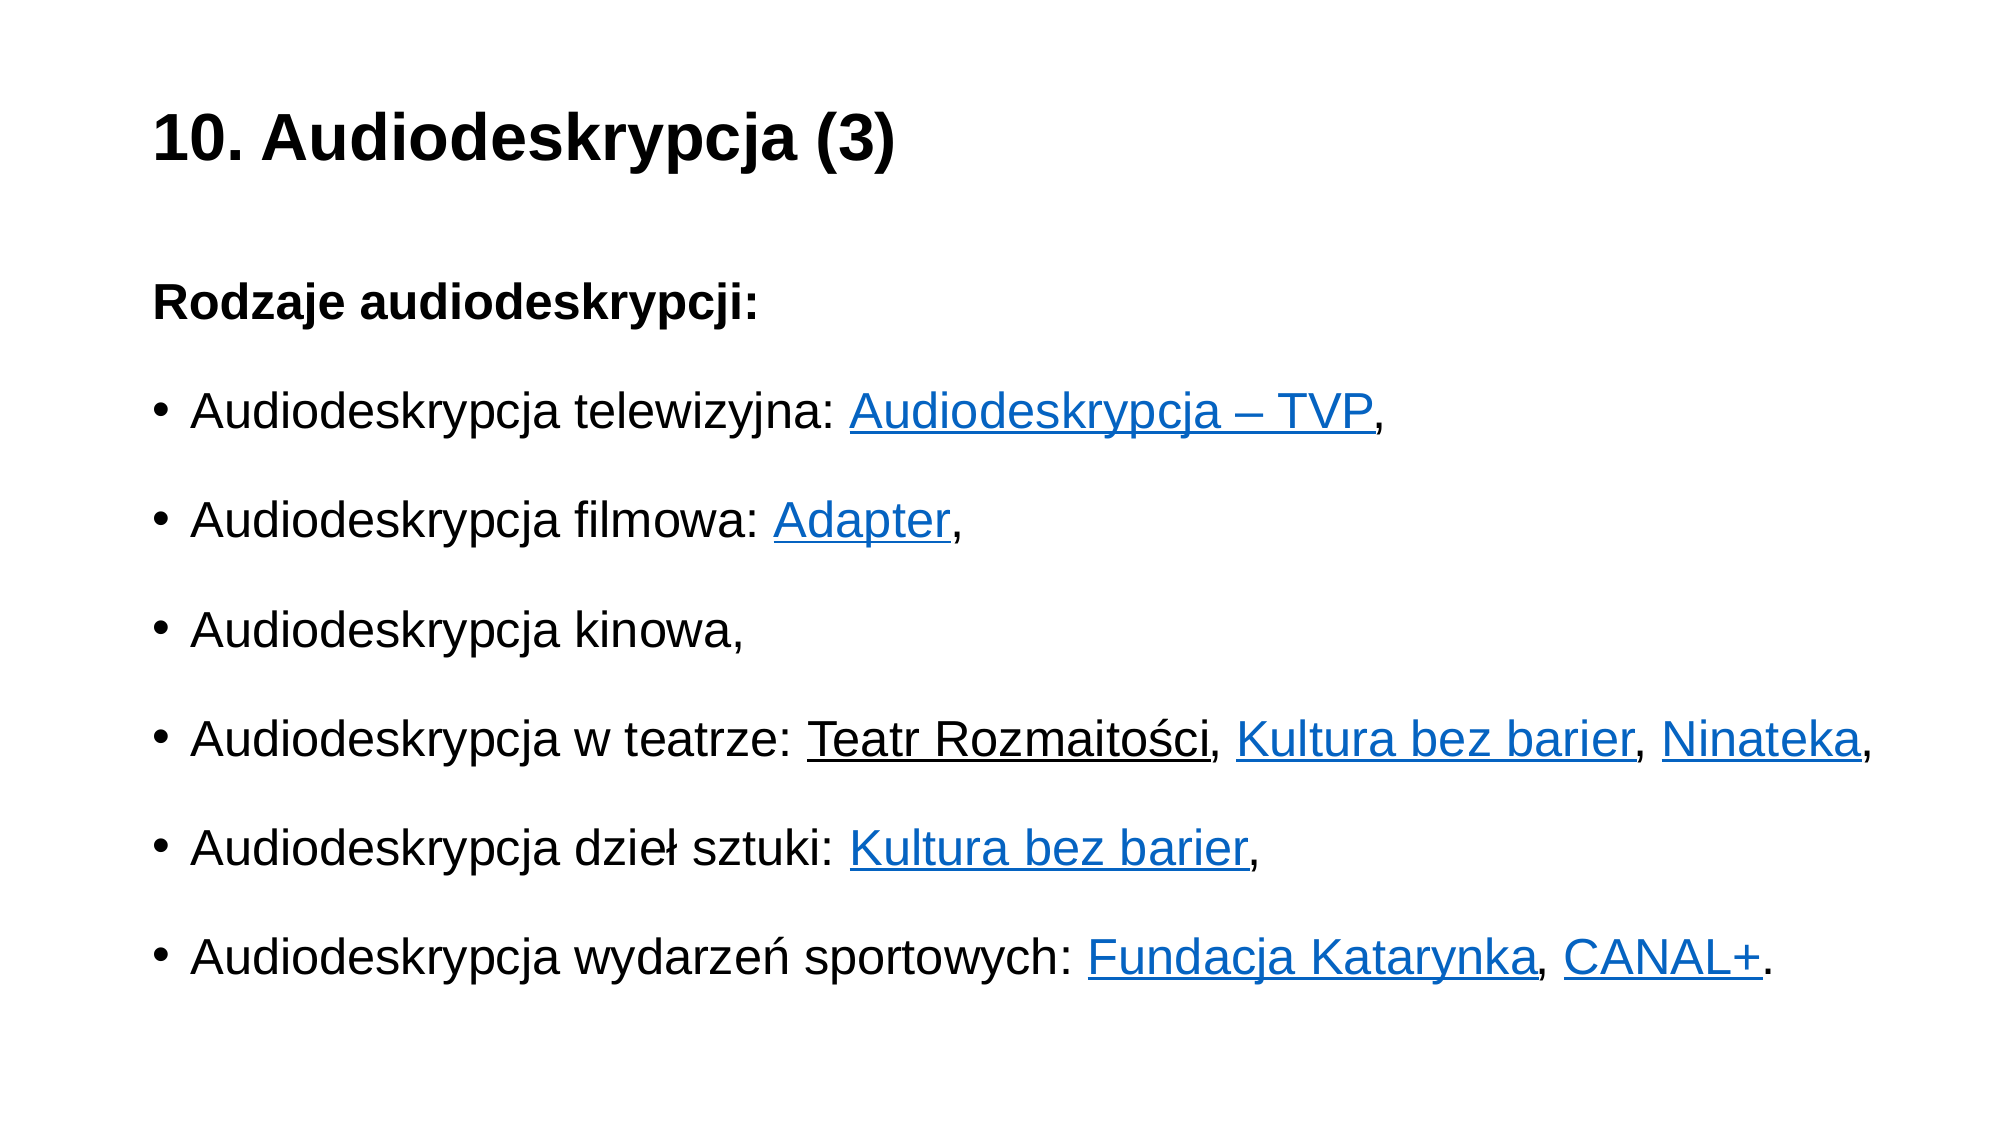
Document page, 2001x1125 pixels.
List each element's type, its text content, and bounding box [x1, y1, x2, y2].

list Rodzaje audiodeskrypcji: Audiodeskrypcja telewizyjna: Audiodeskrypcja – TVP, Audiodeskrypcja filmowa: Adapter, Audiodeskrypcja kinowa, Audiodeskrypcja w teatrze: Teatr Rozmaitości, Kultura bez barier, Ninateka, Audiodeskrypcja dzieł sztuki: Kultura bez barier, Audiodeskrypcja wydarzeń sportowych: Fundacja Katarynka, CANAL+. [137, 230, 1917, 1005]
title 10. Audiodeskrypcja (3) [137, 30, 1863, 230]
